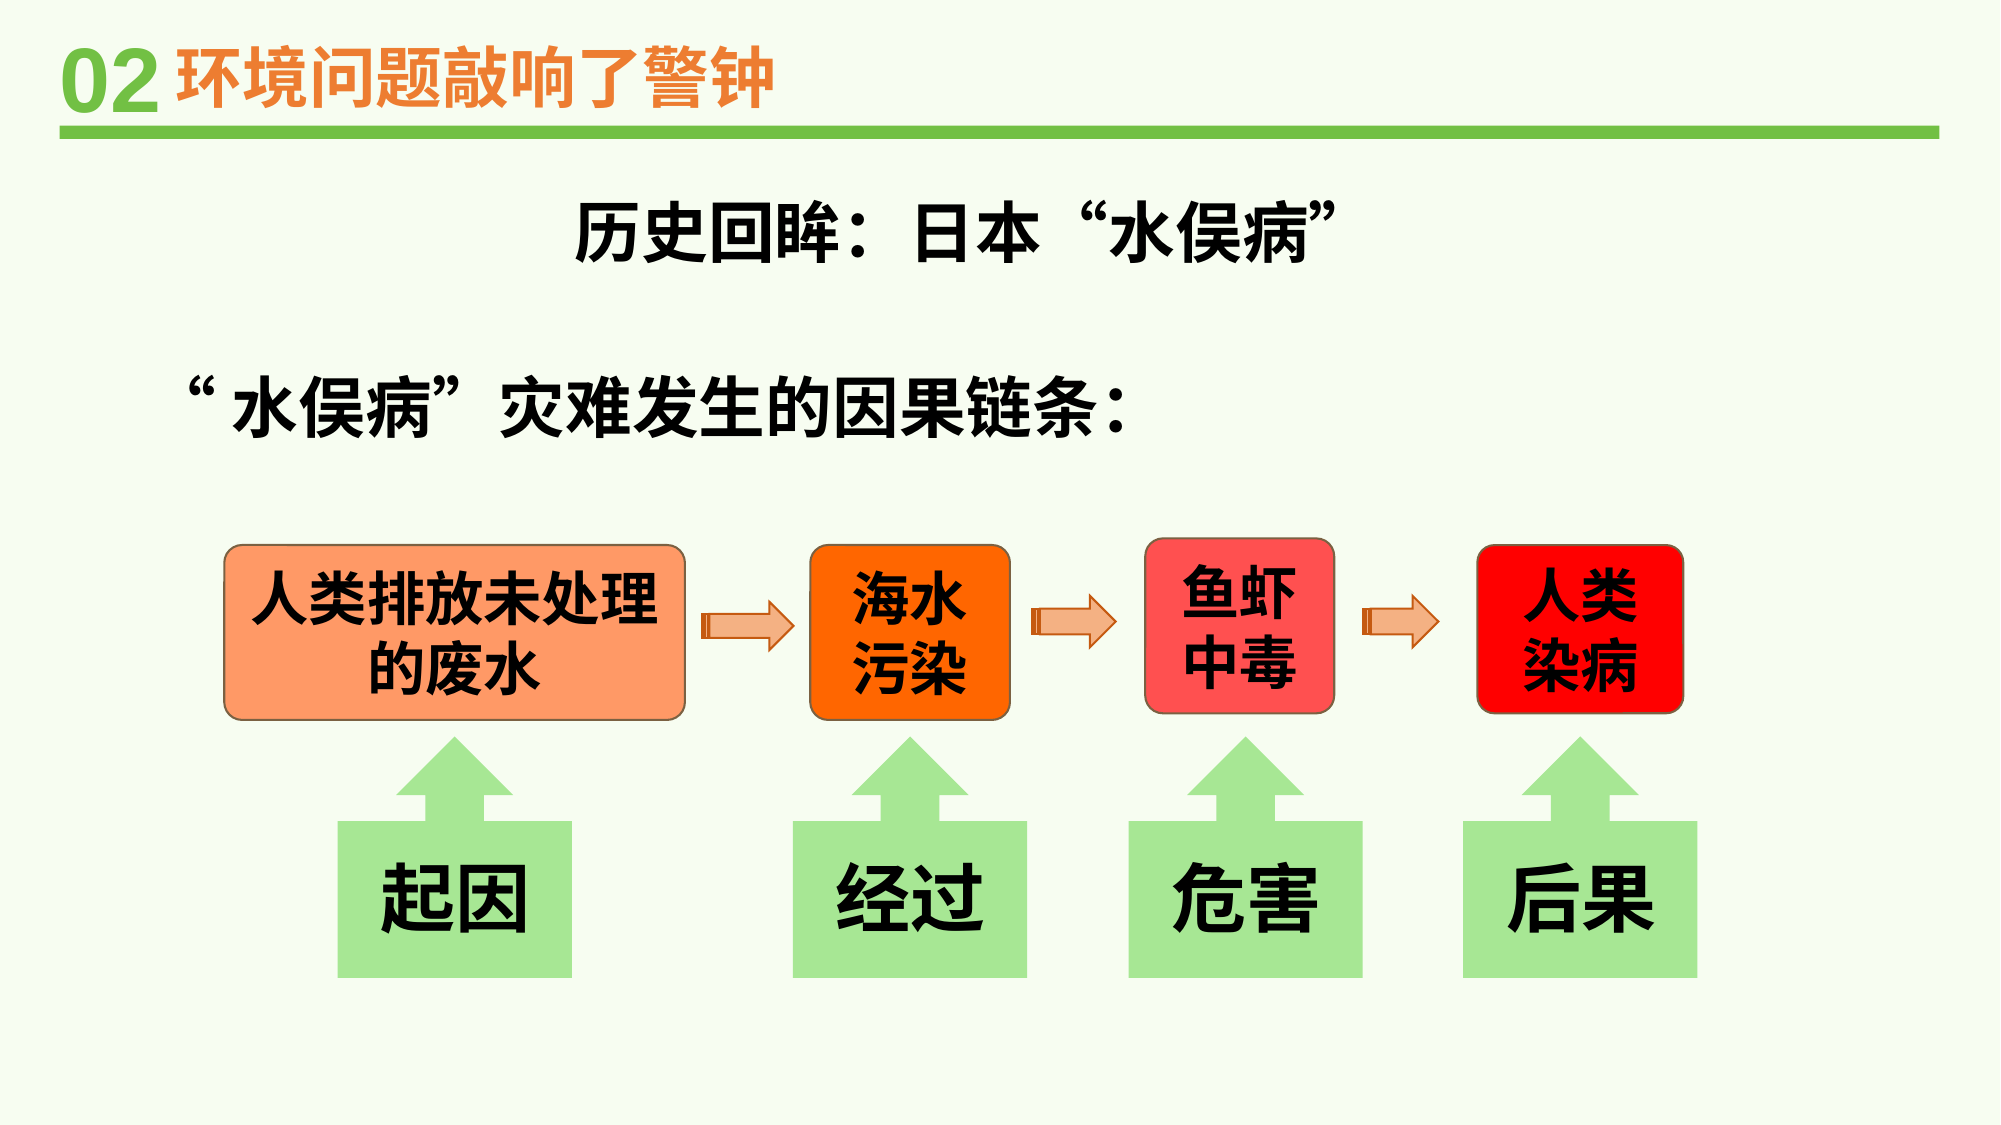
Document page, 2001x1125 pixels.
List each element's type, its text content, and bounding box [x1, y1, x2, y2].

text_box 环境问题敲响了警钟 [161, 28, 811, 123]
text_box 02 [59, 24, 161, 128]
text_box “水俣病”灾难发生的因果链条： [103, 358, 1146, 454]
text_box 人类排放未处理的废水 [223, 543, 686, 721]
text_box 人类染病 [1476, 544, 1685, 715]
text_box [1031, 593, 1118, 650]
text_box [1362, 593, 1440, 650]
text_box 历史回眸：日本“水俣病” [454, 183, 1496, 278]
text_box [1128, 736, 1363, 978]
text_box 鱼虾中毒 [1144, 537, 1336, 715]
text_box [1463, 736, 1698, 978]
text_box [337, 736, 572, 978]
text_box [59, 125, 1940, 140]
text_box [701, 599, 795, 653]
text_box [792, 736, 1028, 978]
text_box 海水污染 [809, 543, 1011, 721]
